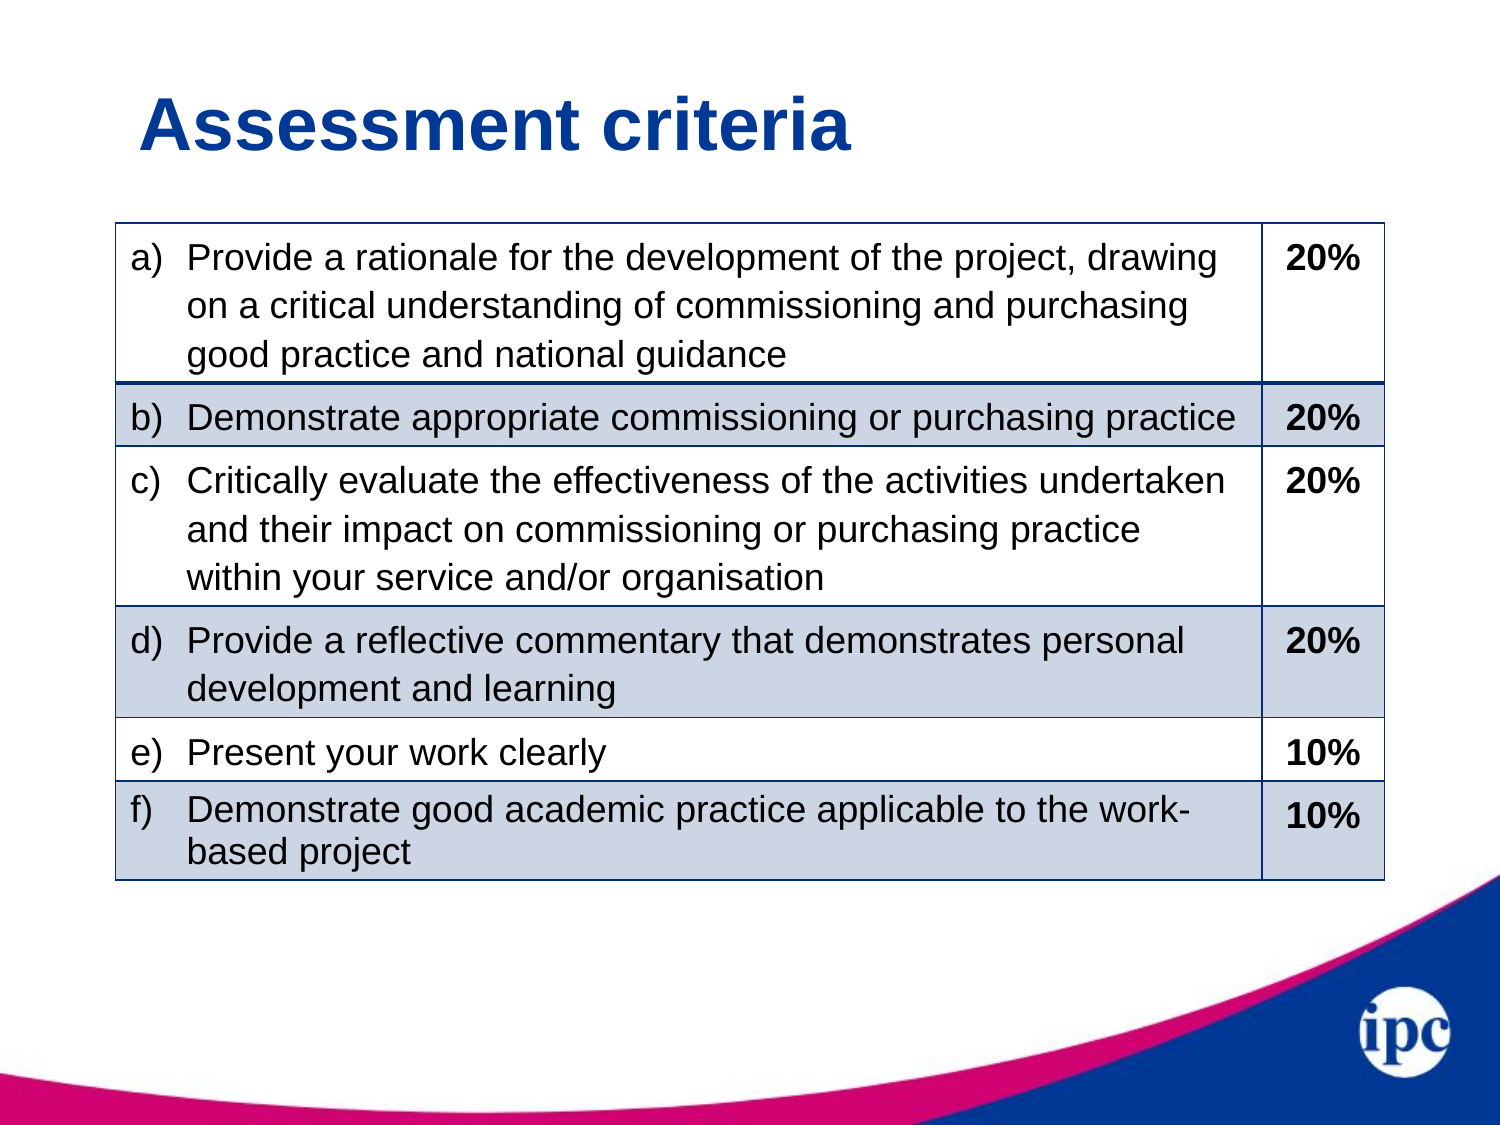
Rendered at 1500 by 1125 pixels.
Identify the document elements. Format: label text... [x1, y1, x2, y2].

table_cell 20% [1263, 385, 1384, 445]
table_header Provide a rationale for the development of the project, drawing on a critical understanding of commissioning and purchasing good practice and national guidance [116, 224, 1261, 381]
table_cell 20% [1263, 607, 1384, 717]
table_cell Demonstrate appropriate commissioning or purchasing practice [116, 385, 1261, 445]
table_cell 10% [1263, 718, 1384, 780]
table_cell 20% [1263, 447, 1384, 605]
table_cell Present your work clearly [116, 718, 1261, 780]
table_cell 10% [1263, 782, 1384, 879]
table_cell Demonstrate good academic practice applicable to the work-based project [116, 782, 1261, 879]
picture [0, 0, 1500, 1125]
table_cell Critically evaluate the effectiveness of the activities undertaken and their impact on commissioning or purchasing practice within your service and/or organisation [116, 447, 1261, 605]
table_header 20% [1263, 224, 1384, 381]
title Assessment criteria [123, 78, 1376, 176]
table_cell Provide a reflective commentary that demonstrates personal development and learning [116, 607, 1261, 717]
